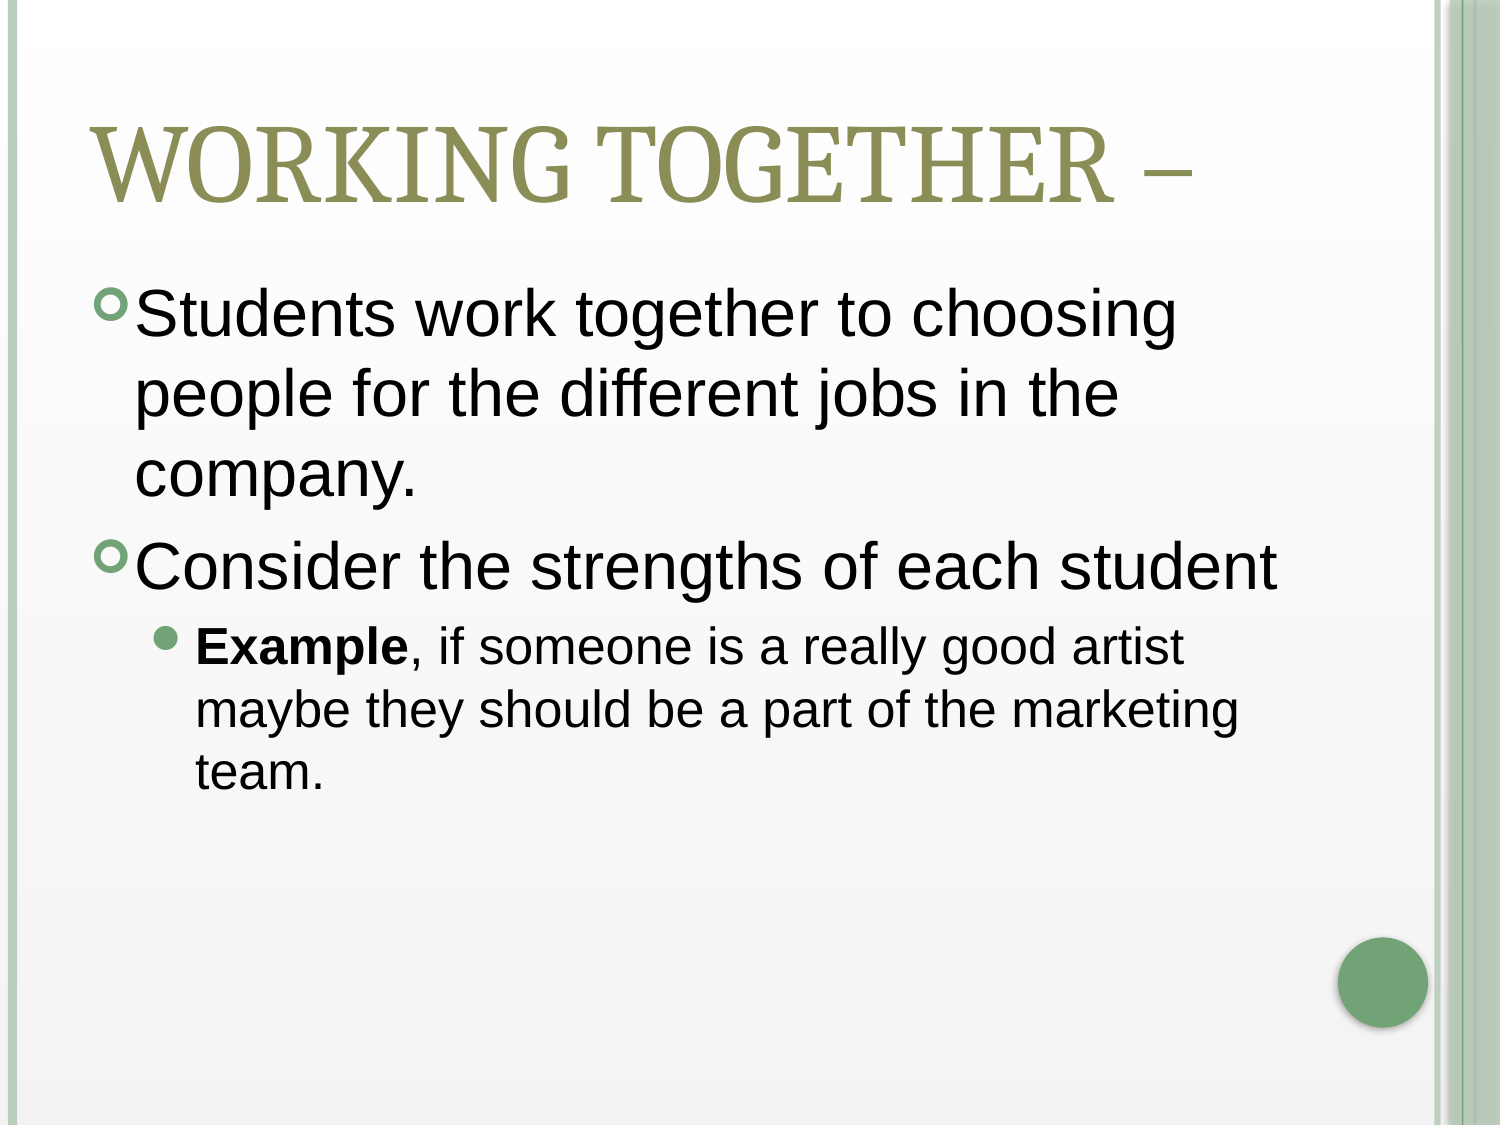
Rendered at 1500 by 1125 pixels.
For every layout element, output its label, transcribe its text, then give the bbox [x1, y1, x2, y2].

title Working together – [75, 45, 1300, 233]
list Students work together to choosing people for the different jobs in the company. Consider the strengths of each student Example, if someone is a really good artist maybe they should be a part of the marketing team. [74, 262, 1301, 1063]
